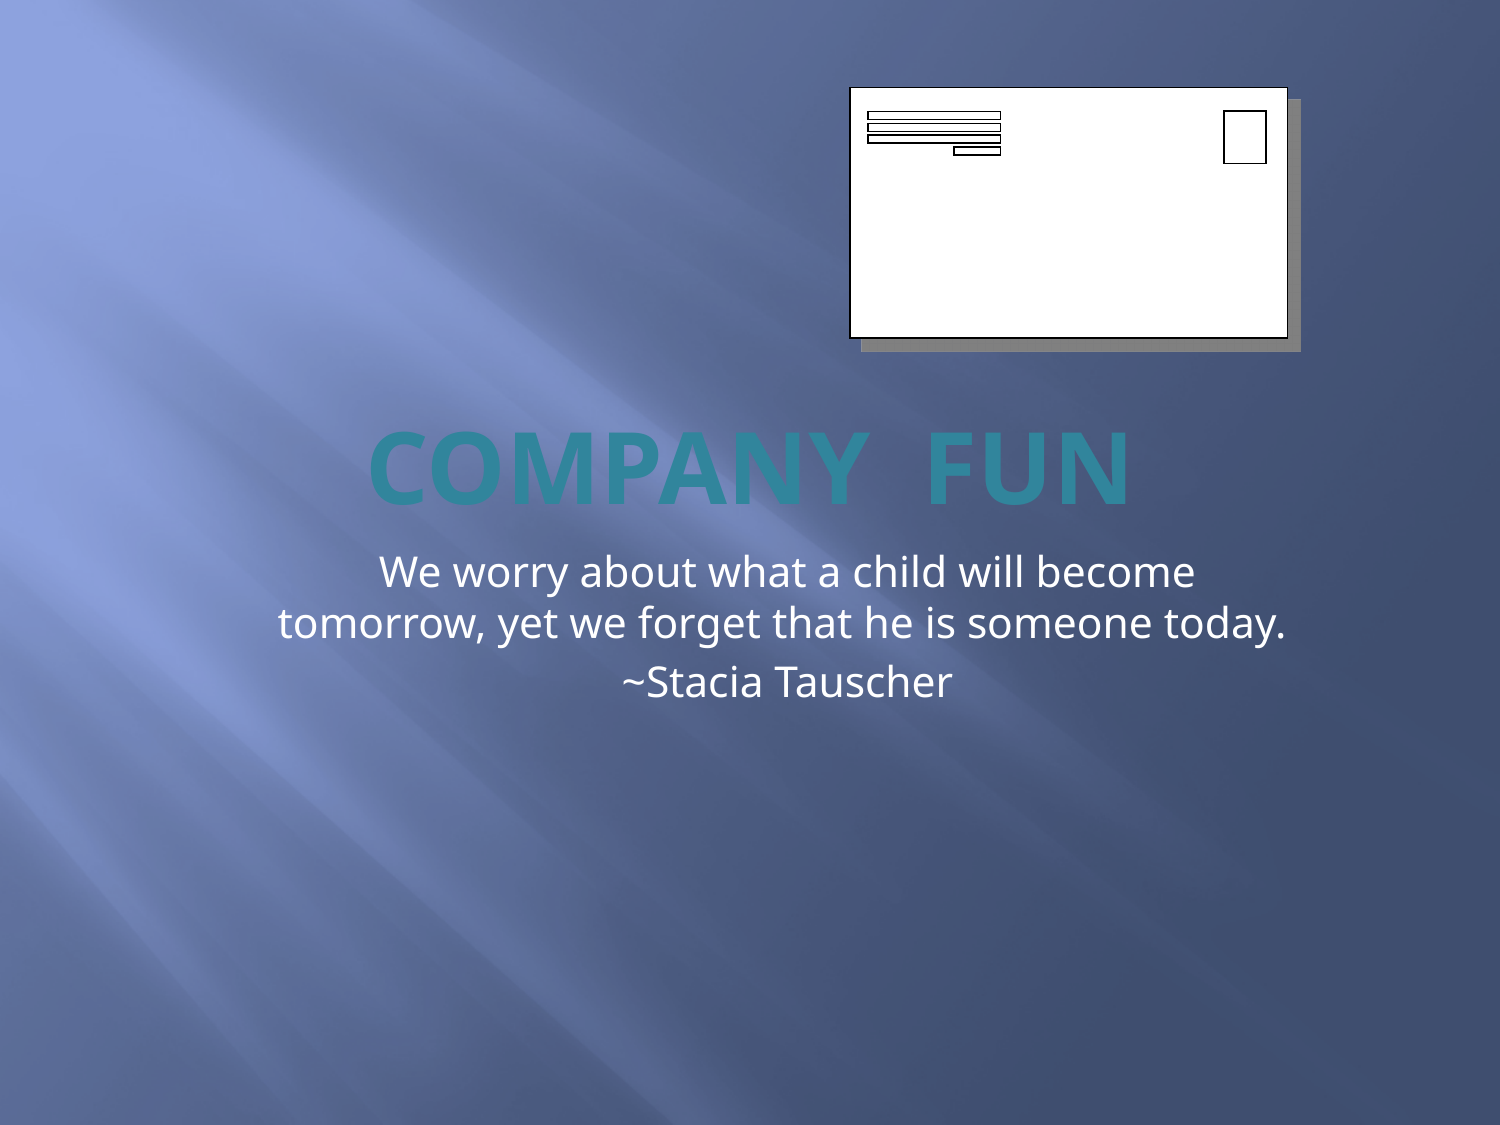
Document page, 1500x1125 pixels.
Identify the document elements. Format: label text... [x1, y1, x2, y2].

text_box [850, 87, 1288, 338]
subtitle We worry about what a child will become tomorrow, yet we forget that he is someone today. ~Stacia Tauscher [262, 537, 1313, 825]
title Company Fun [75, 224, 1425, 525]
